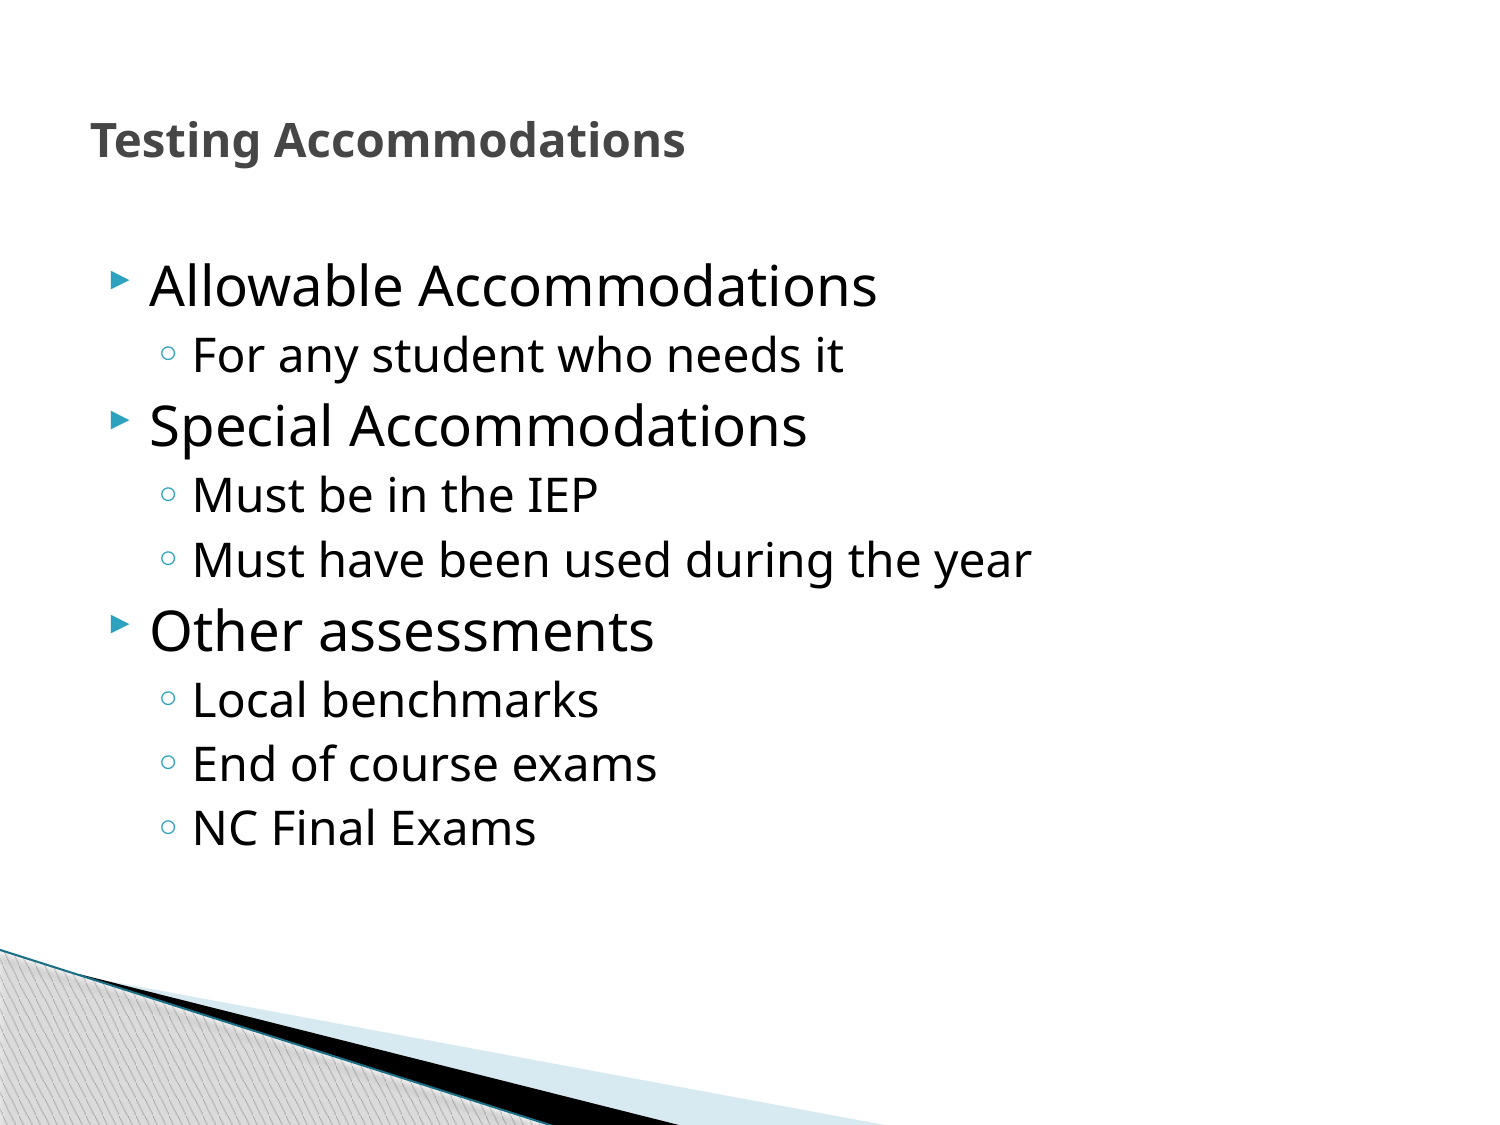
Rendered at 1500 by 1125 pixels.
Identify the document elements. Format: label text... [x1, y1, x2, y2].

title Testing Accommodations [75, 45, 1425, 233]
list Allowable Accommodations For any student who needs it Special Accommodations Must be in the IEP Must have been used during the year Other assessments Local benchmarks End of course exams NC Final Exams [75, 243, 1425, 986]
